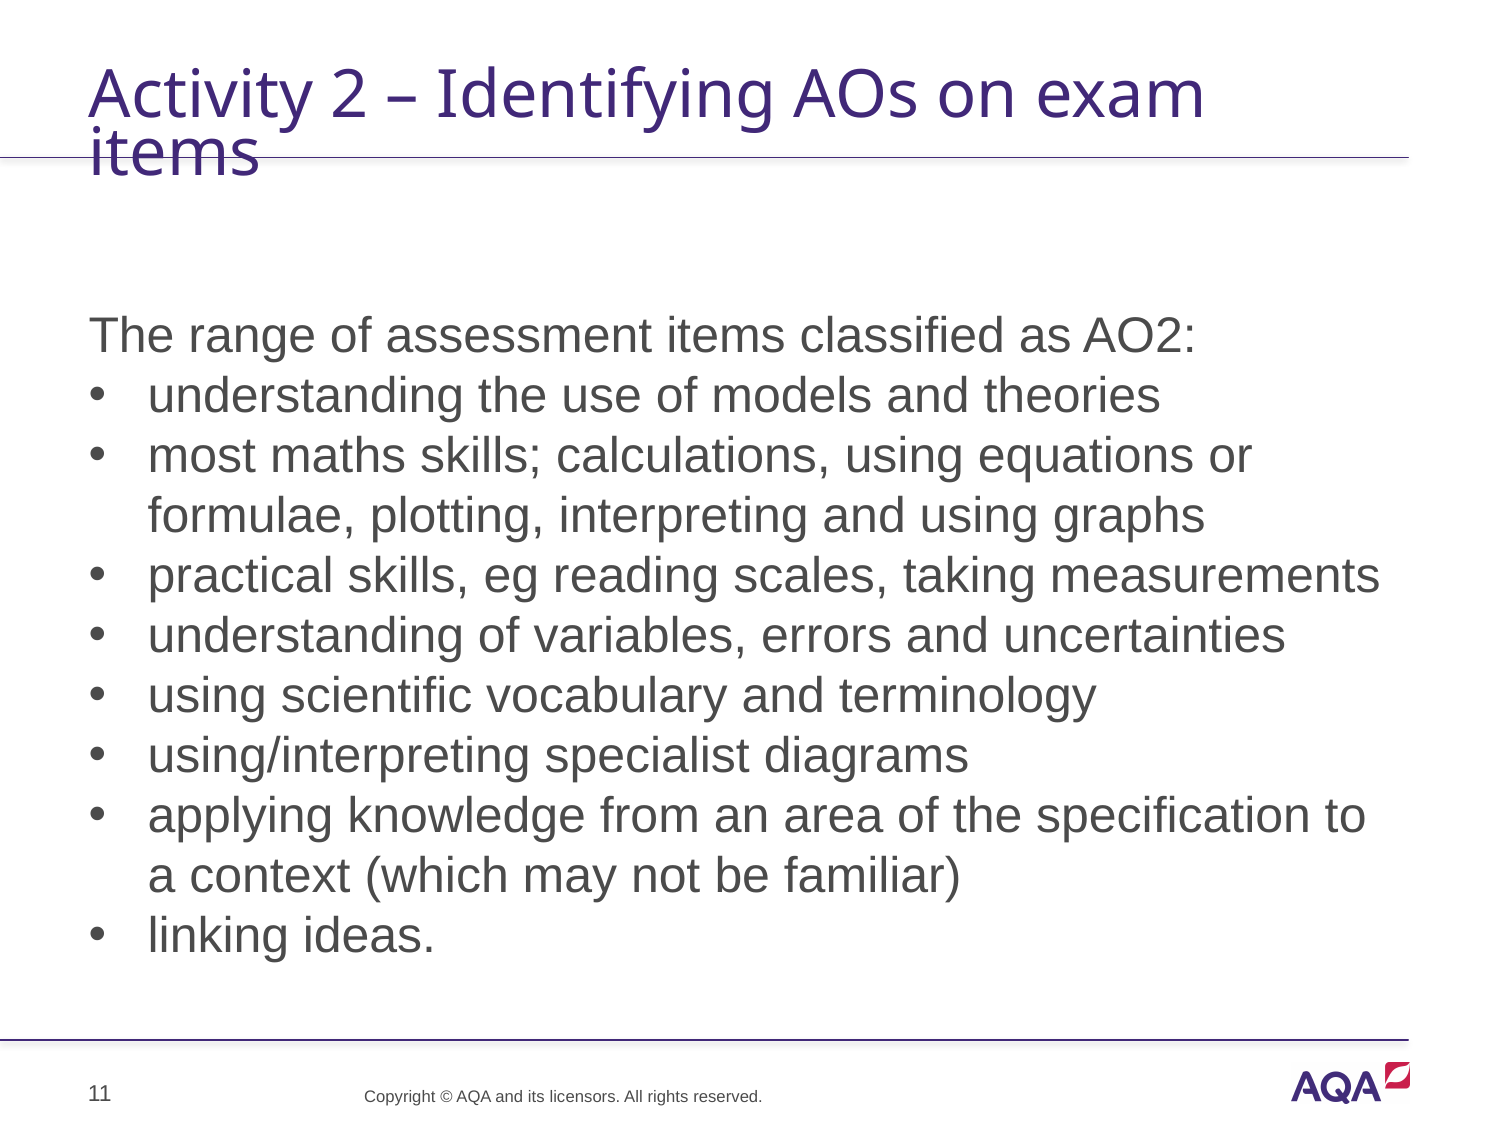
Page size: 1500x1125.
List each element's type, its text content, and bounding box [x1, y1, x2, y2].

slide_number 11 [72, 1062, 188, 1123]
title Activity 2 – Identifying AOs on exam items [88, 72, 1409, 144]
footer Copyright © AQA and its licensors. All rights reserved. [324, 1084, 764, 1124]
picture [1291, 1062, 1410, 1104]
list The range of assessment items classified as AO2: understanding the use of models and theories most maths skills; calculations, using equations or formulae, plotting, interpreting and using graphs practical skills, eg reading scales, taking measurements understanding of variables, errors and uncertainties using scientific vocabulary and terminology using/interpreting specialist diagrams applying knowledge from an area of the specification to a context (which may not be familiar) linking ideas. [88, 302, 1409, 979]
